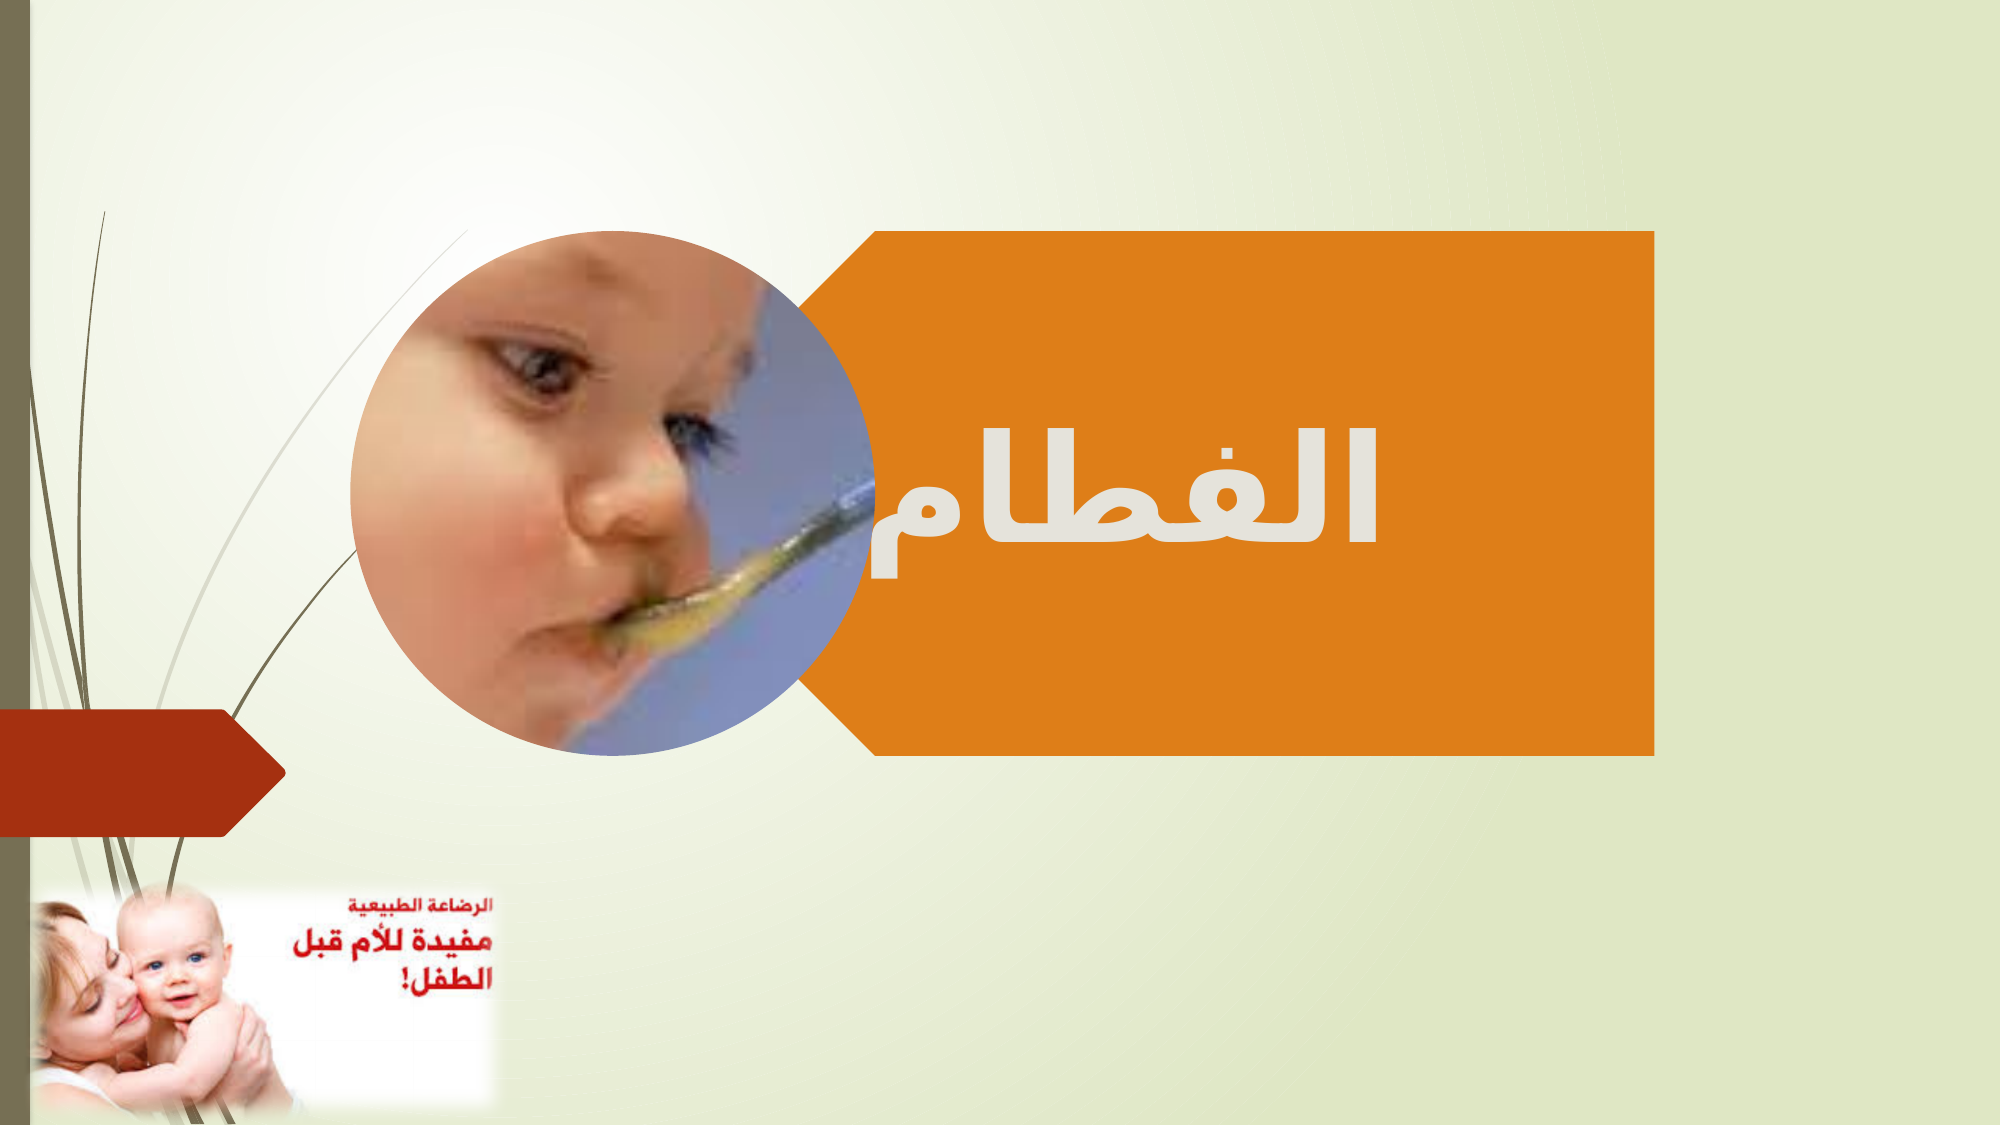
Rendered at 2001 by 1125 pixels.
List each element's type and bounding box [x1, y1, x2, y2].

text_box [218, 48, 1786, 939]
picture [22, 873, 513, 1125]
